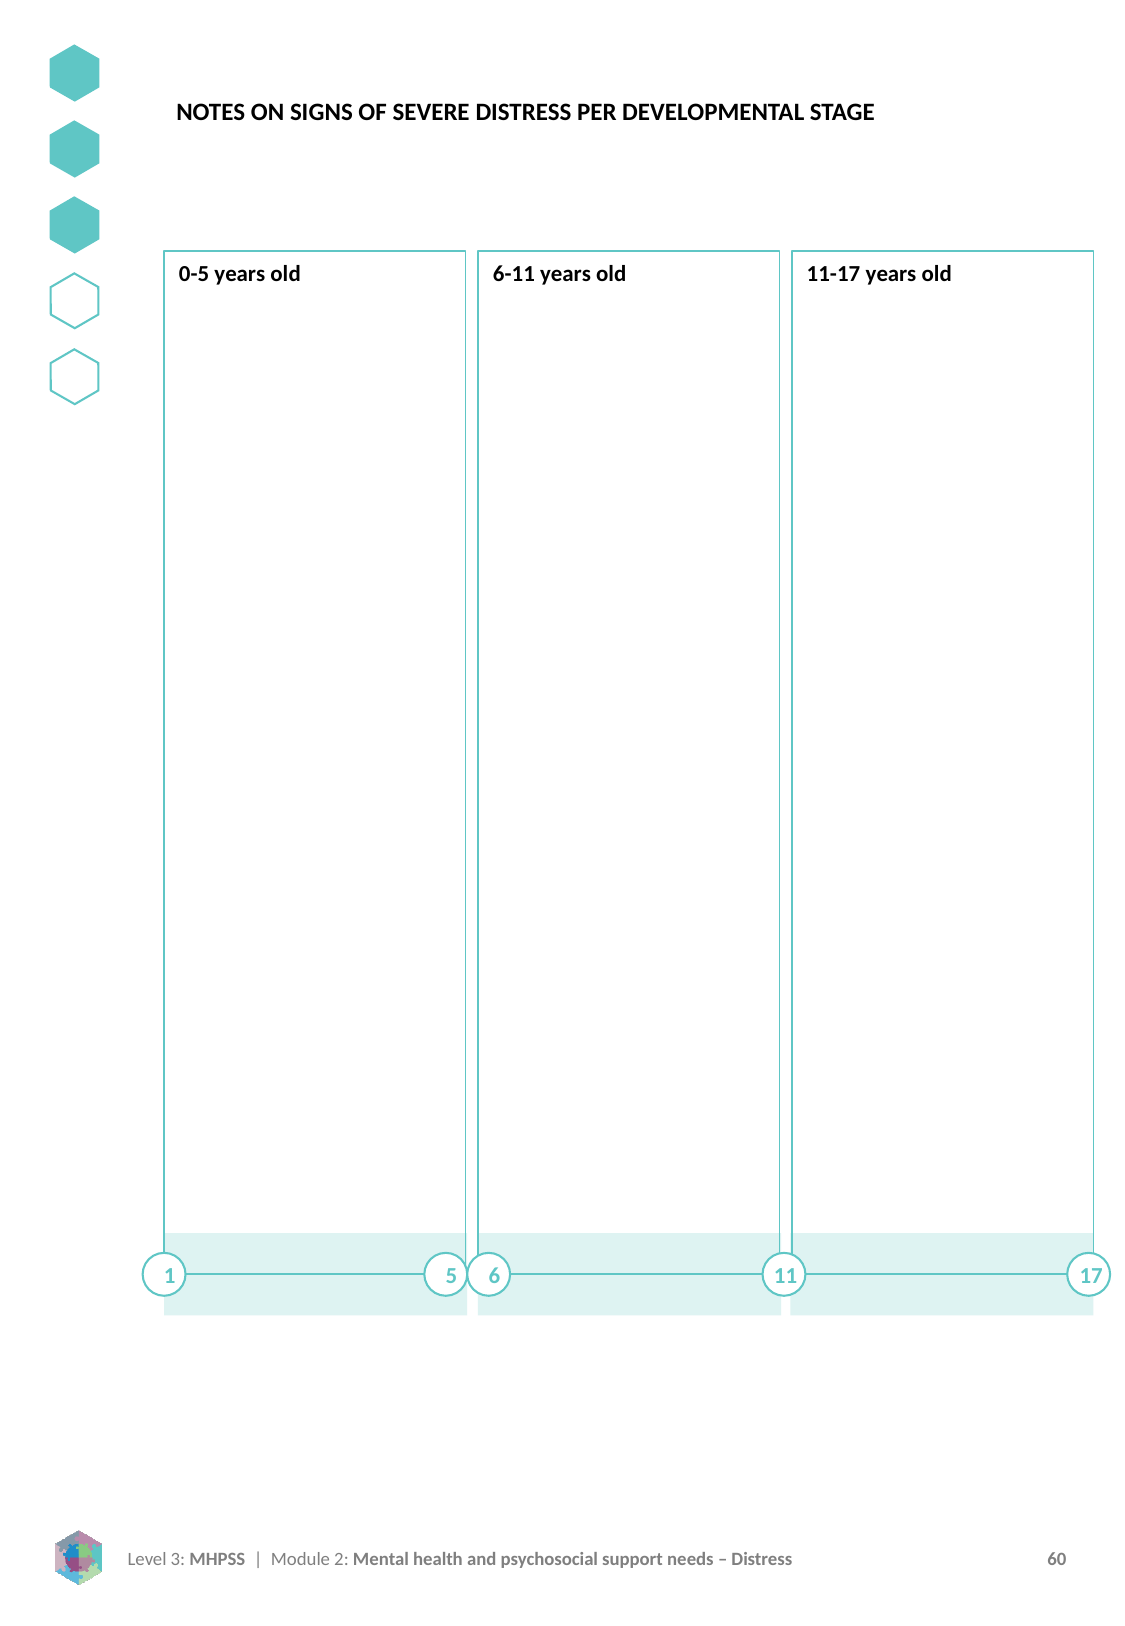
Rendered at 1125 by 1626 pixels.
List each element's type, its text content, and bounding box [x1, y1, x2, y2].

picture [55, 1530, 102, 1585]
text_box [50, 45, 99, 101]
text_box 5 [424, 1252, 467, 1296]
text_box [50, 273, 99, 329]
text_box [50, 121, 99, 177]
text_box [50, 197, 99, 253]
text_box [164, 1275, 468, 1316]
text_box 11-17 years old [791, 251, 1094, 1275]
text_box [477, 1275, 782, 1316]
text_box 1 [142, 1252, 186, 1296]
text_box [50, 349, 99, 405]
text_box [790, 1275, 1094, 1316]
text_box 11 [757, 1252, 815, 1296]
text_box 6-11 years old [477, 251, 780, 1275]
text_box 17 [1059, 1252, 1123, 1296]
text_box NOTES ON SIGNS OF SEVERE DISTRESS PER DEVELOPMENTAL STAGE [161, 87, 1023, 133]
text_box 0-5 years old [163, 251, 466, 1275]
text_box 6 [467, 1252, 511, 1296]
